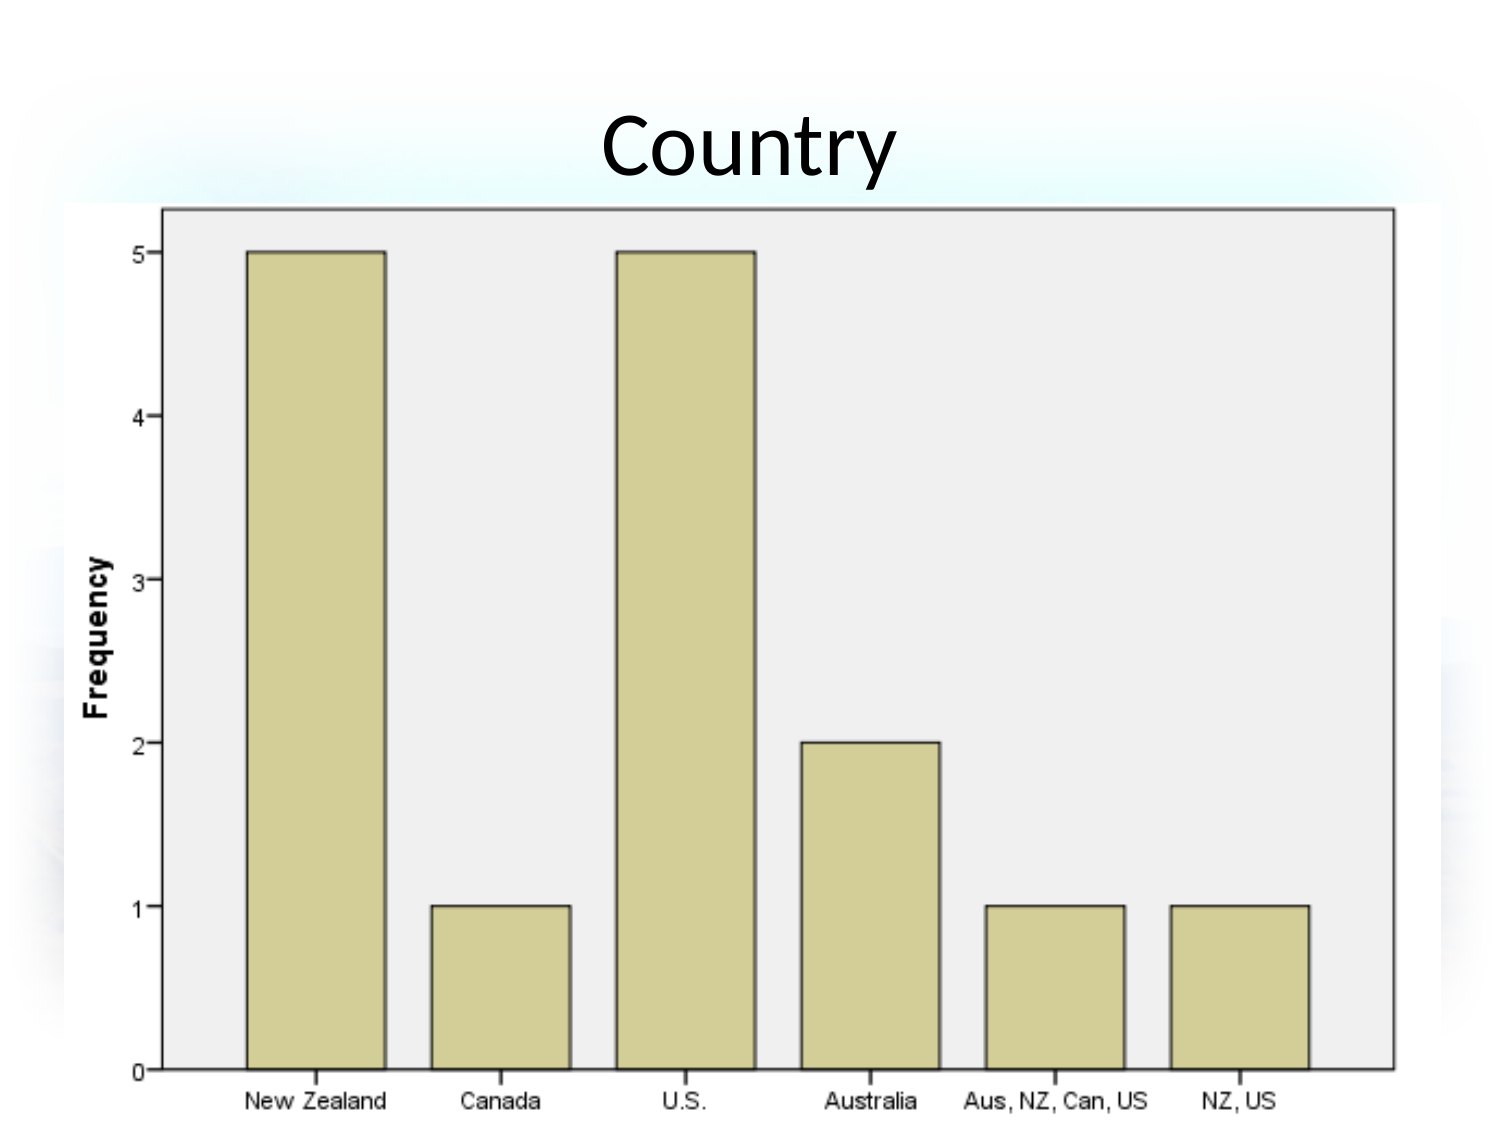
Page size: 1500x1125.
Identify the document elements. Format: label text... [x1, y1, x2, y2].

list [64, 203, 1441, 1125]
title Country [75, 45, 1425, 201]
